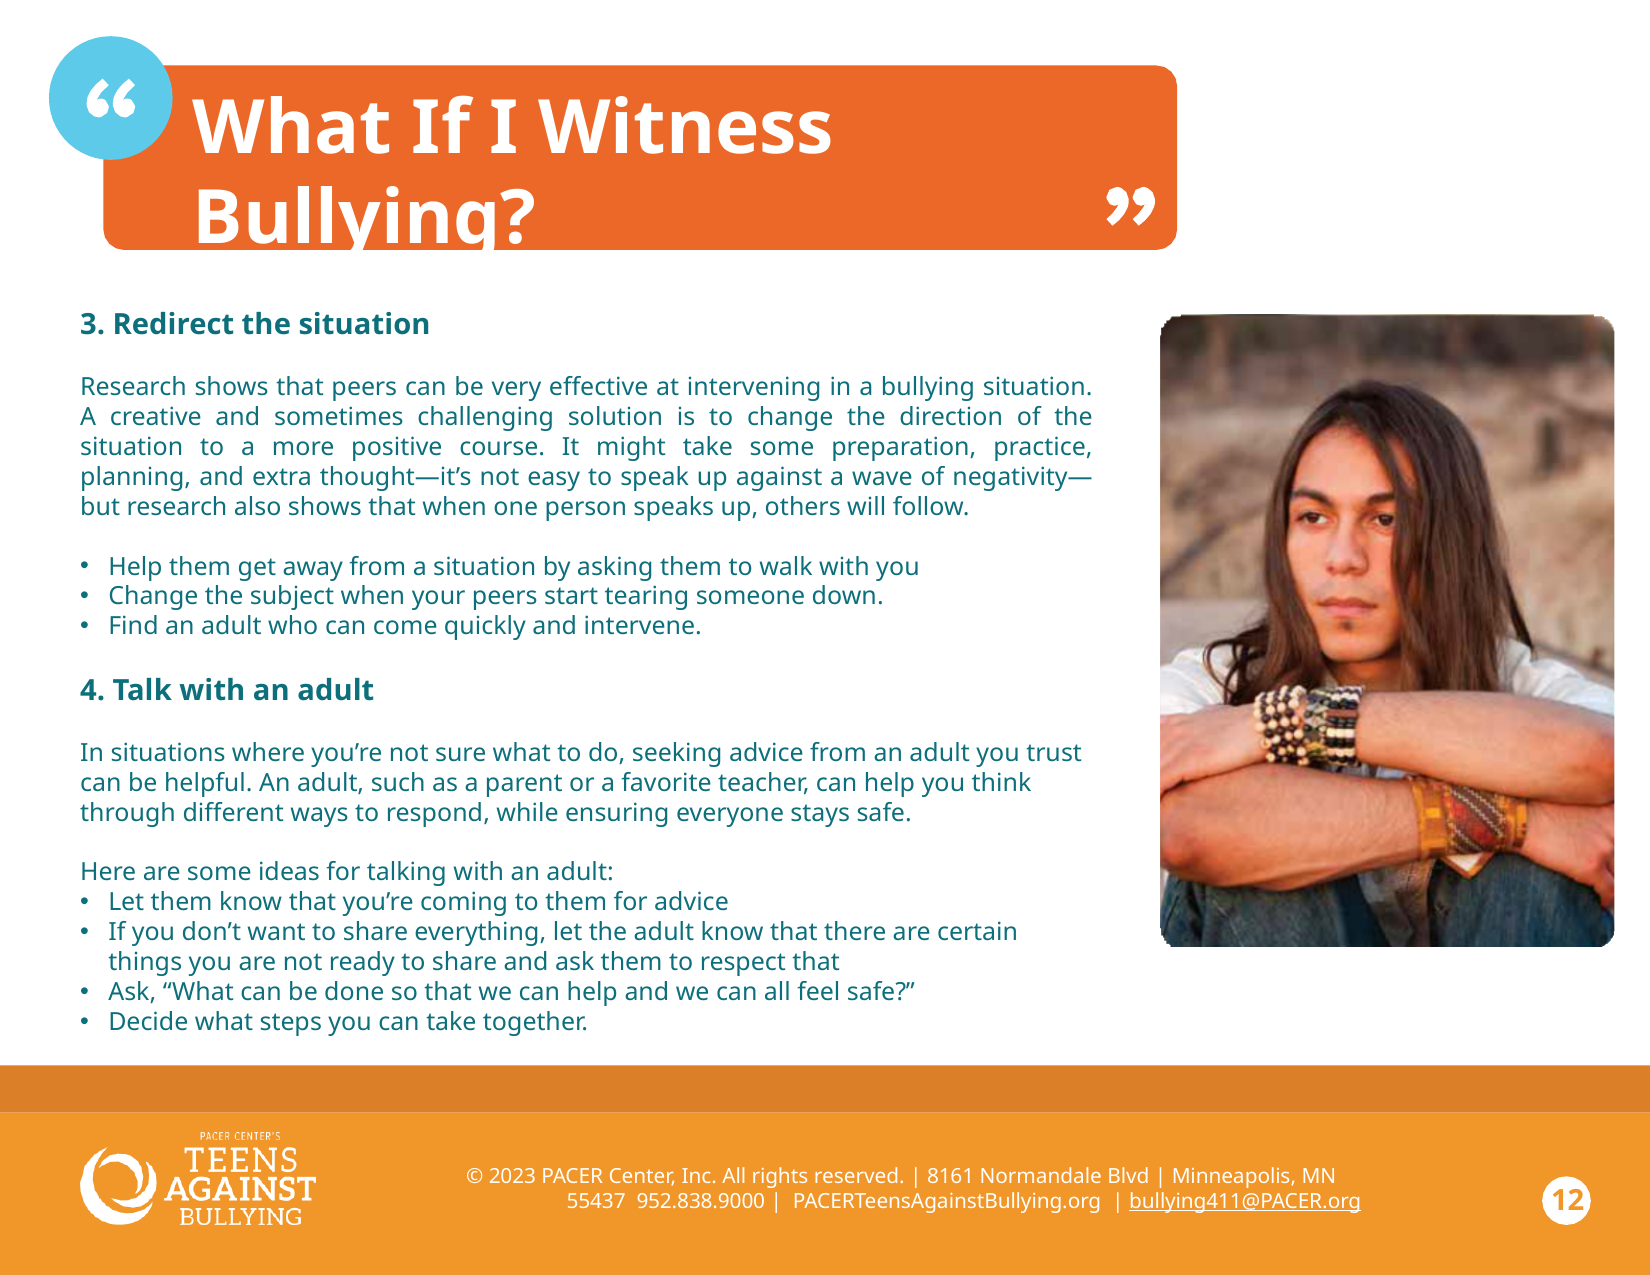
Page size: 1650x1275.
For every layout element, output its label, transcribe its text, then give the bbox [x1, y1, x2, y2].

text_box [48, 36, 173, 160]
text_box [86, 78, 109, 118]
text_box [103, 65, 1178, 250]
text_box [1106, 186, 1129, 226]
text_box 3. Redirect the situation Research shows that peers can be very effective at intervening in a bullying situation. A creative and sometimes challenging solution is to change the direction of the situation to a more positive course. It might take some preparation, practice, planning, and extra thought—it’s not easy to speak up against a wave of negativity—but research also shows that when one person speaks up, others will follow. Help them get away from a situation by asking them to walk with you Change the subject when your peers start tearing someone down. Find an adult who can come quickly and intervene. 4. Talk with an adult In situations where you’re not sure what to do, seeking advice from an adult you trust can be helpful. An adult, such as a parent or a favorite teacher, can help you think through different ways to respond, while ensuring everyone stays safe. Here are some ideas for talking with an adult: Let them know that you’re coming to them for advice If you don’t want to share everything, let the adult know that there are certain things you are not ready to share and ask them to respect that Ask, “What can be done so that we can help and we can all feel safe?” Decide what steps you can take together. [78, 302, 1096, 1036]
text_box [1554, 1176, 1579, 1180]
text_box [1542, 1187, 1546, 1214]
text_box [1158, 312, 1615, 947]
footer © 2023 PACER Center, Inc. All rights reserved. | 8161 Normandale Blvd | Minneapolis, MN 55437 952.838.9000 | PACERTeensAgainstBullying.org | bullying411@PACER.org [464, 1161, 1374, 1275]
text_box [1132, 186, 1156, 226]
text_box [0, 1065, 1650, 1113]
title What If I Witness Bullying? [190, 76, 1159, 292]
text_box [1587, 1187, 1591, 1214]
text_box [112, 78, 136, 118]
text_box [80, 1132, 316, 1225]
text_box 12 [1546, 1180, 1587, 1222]
